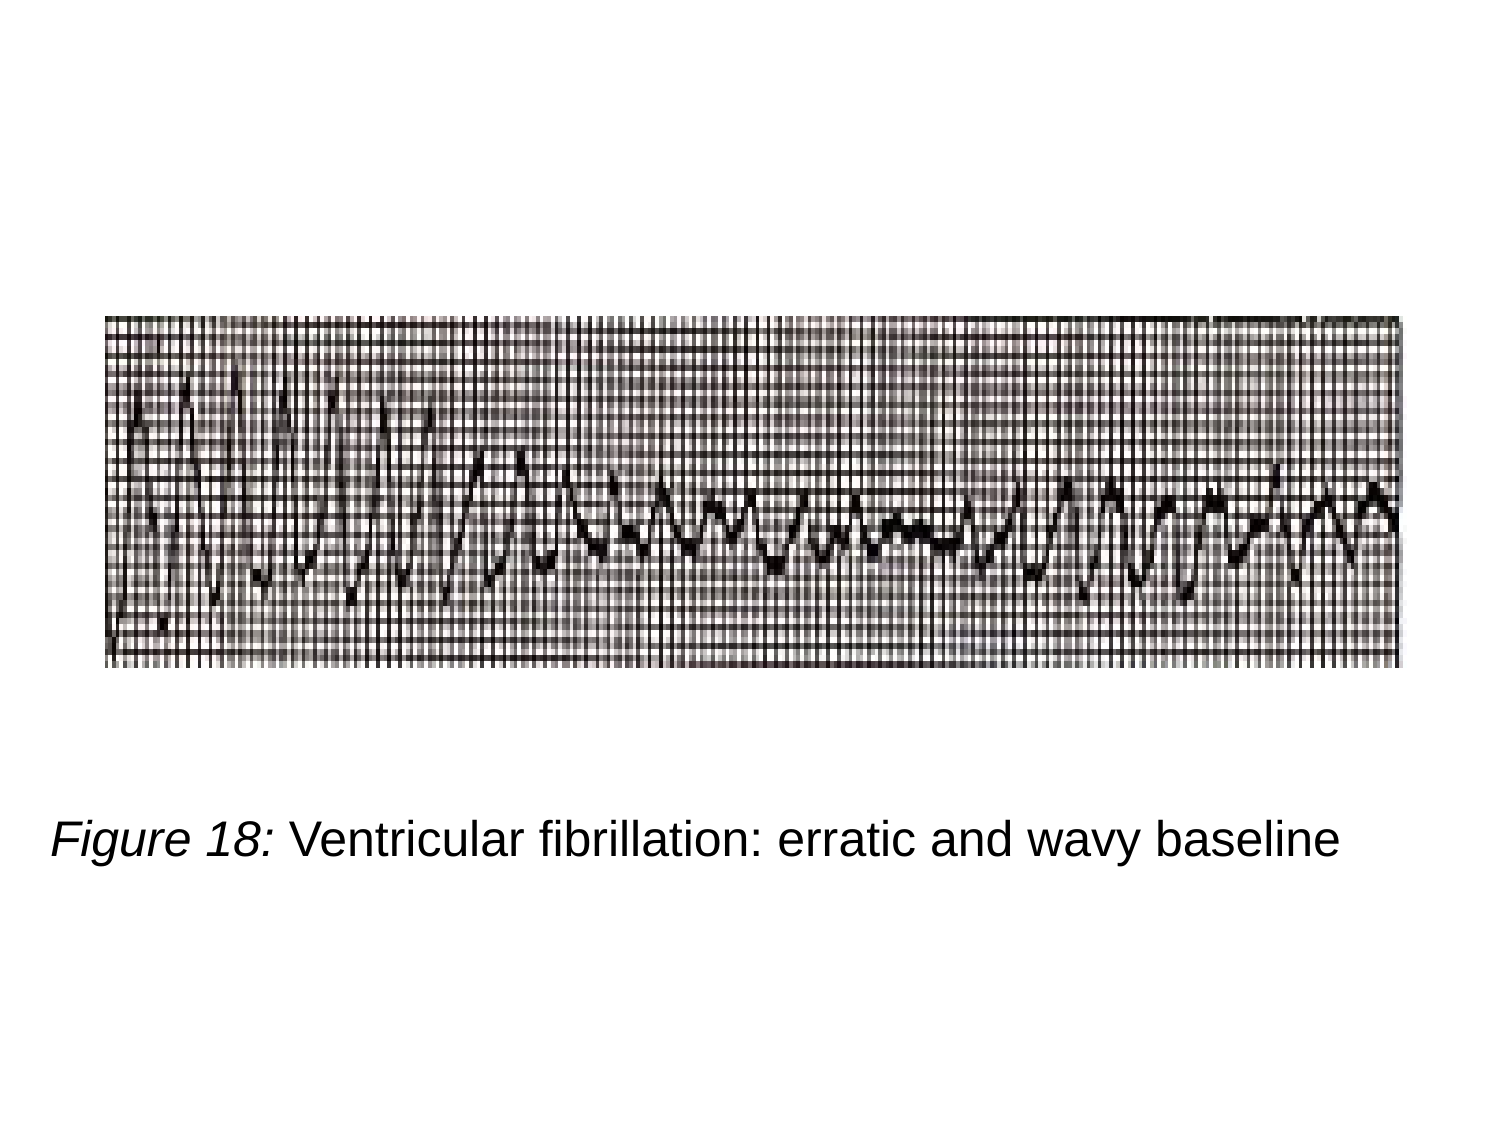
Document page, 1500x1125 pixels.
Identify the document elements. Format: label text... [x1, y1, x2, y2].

text_box Figure 18: Ventricular fibrillation: erratic and wavy baseline [35, 738, 1465, 874]
picture [105, 316, 1407, 669]
